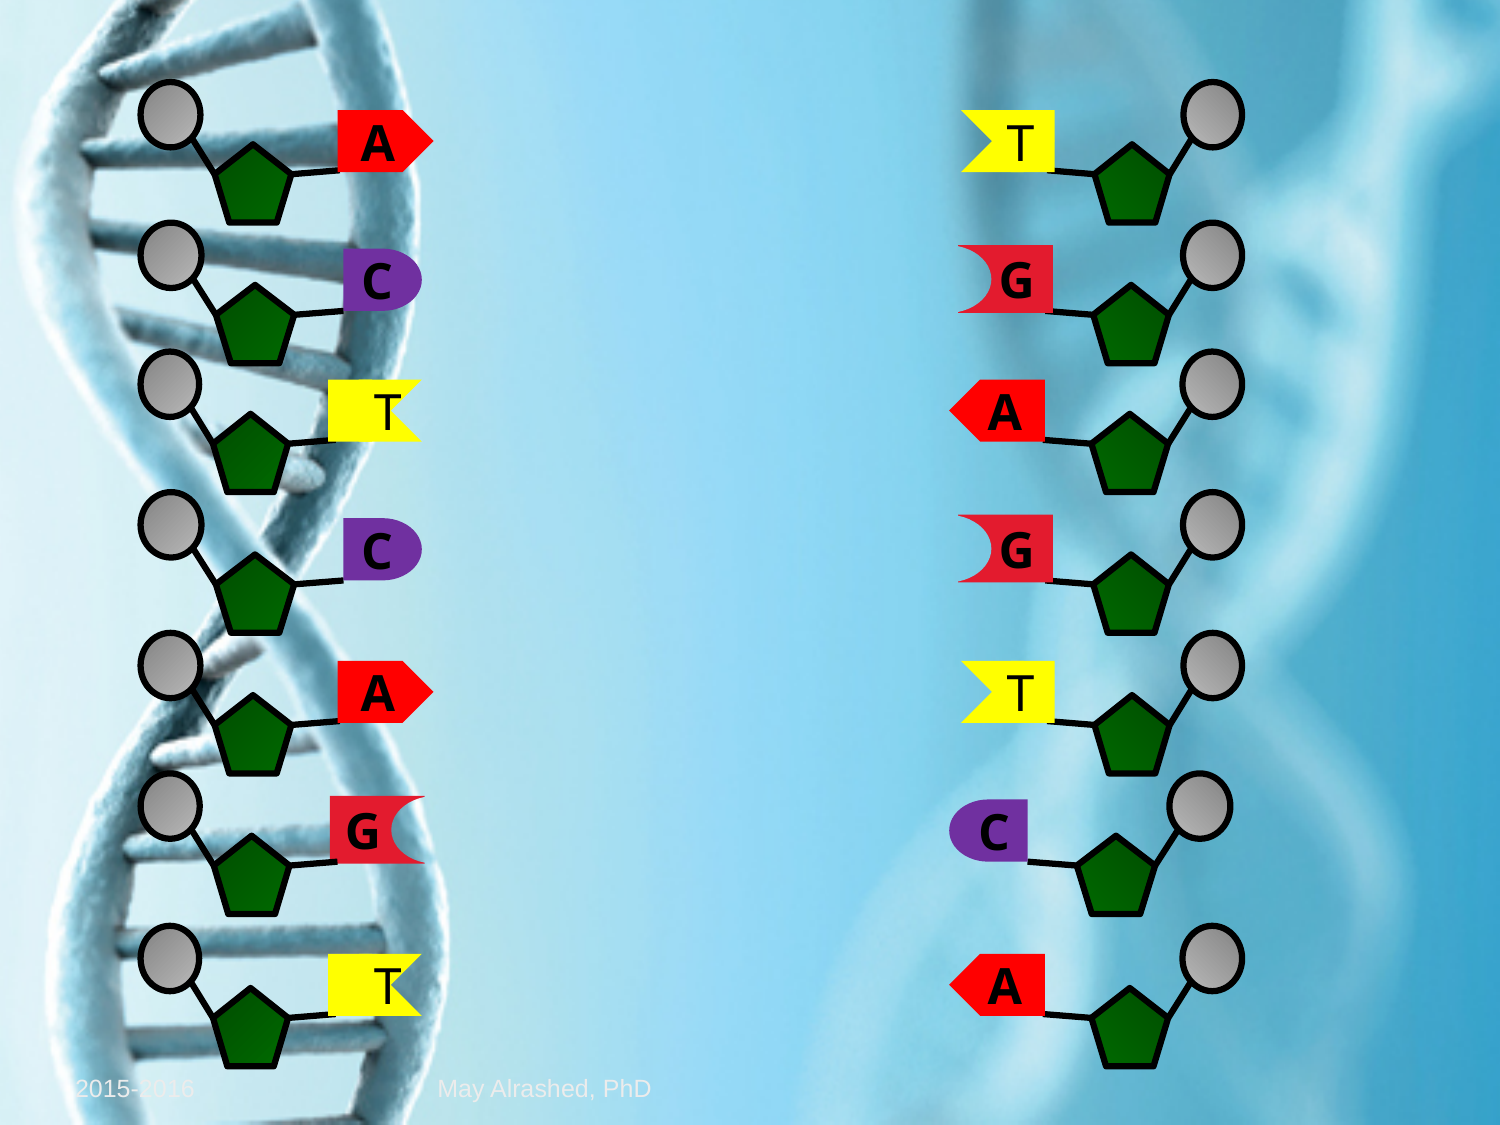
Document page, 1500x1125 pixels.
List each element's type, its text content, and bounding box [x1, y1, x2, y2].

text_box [948, 773, 1231, 915]
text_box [140, 81, 481, 1067]
picture [0, 0, 1500, 1125]
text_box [902, 81, 1243, 1067]
footer May Alrashed, PhD [437, 1042, 988, 1103]
slide_number 2015-2016 [75, 1042, 425, 1103]
